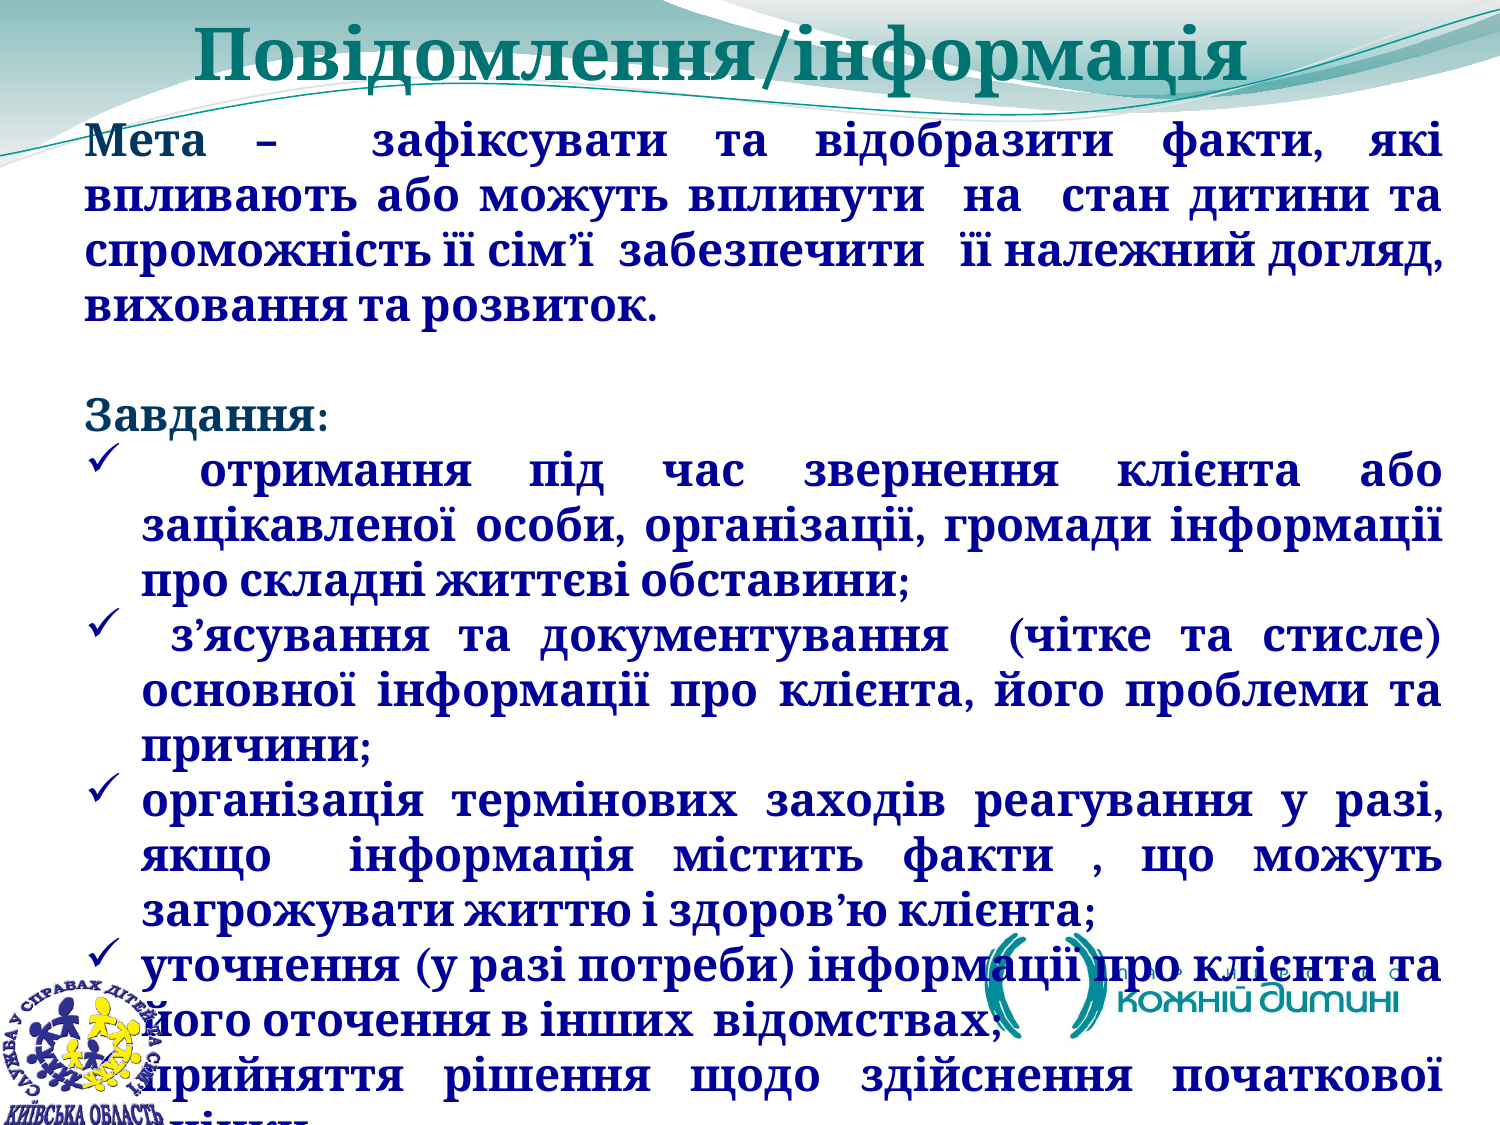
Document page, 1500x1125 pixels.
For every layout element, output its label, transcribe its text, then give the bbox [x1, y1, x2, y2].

text_box Повідомлення/інформація [70, 0, 1388, 103]
picture [0, 975, 166, 1125]
text_box Мета – зафіксувати та відобразити факти, які впливають або можуть вплинути на стан дитини та спроможність її сім’ї забезпечити її належний догляд, виховання та розвиток. Завдання: отримання під час звернення клієнта або зацікавленої особи, організації, громади інформації про складні життєві обставини; з’ясування та документування (чітке та стисле) основної інформації про клієнта, його проблеми та причини; організація термінових заходів реагування у разі, якщо інформація містить факти , що можуть загрожувати життю і здоров’ю клієнта; уточнення (у разі потреби) інформації про клієнта та його оточення в інших відомствах; прийняття рішення щодо здійснення початкової оцінки [70, 103, 1459, 1125]
